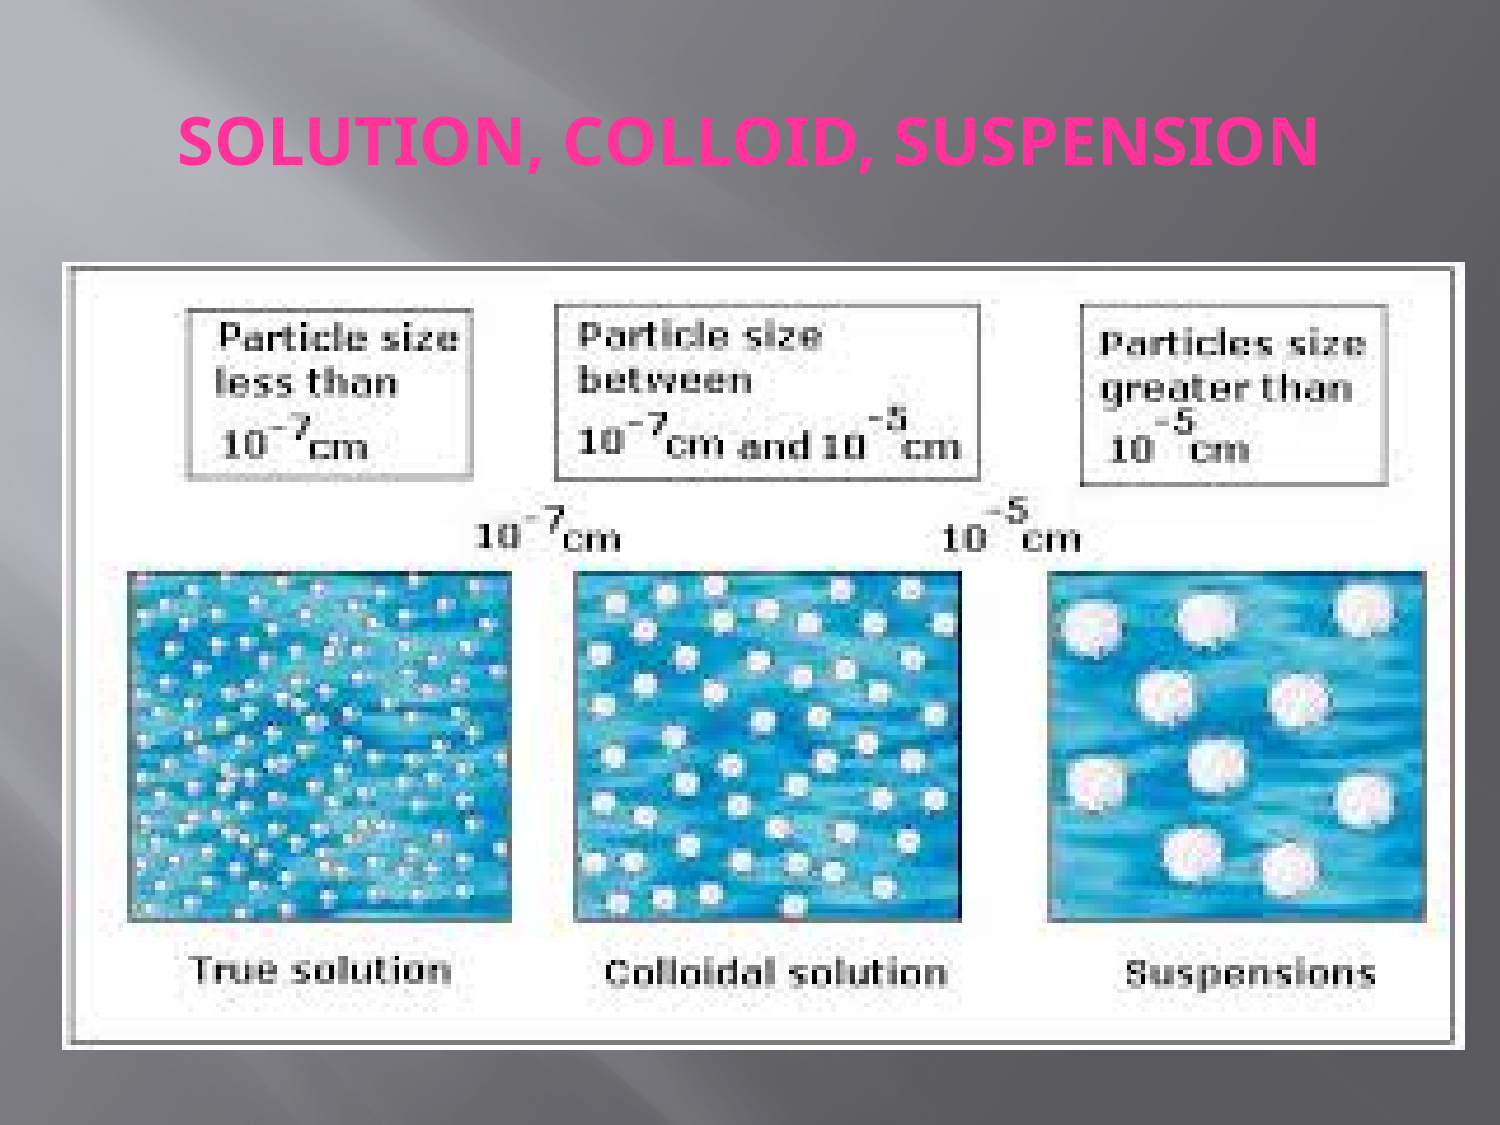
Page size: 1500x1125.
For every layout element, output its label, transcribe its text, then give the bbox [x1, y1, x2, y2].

title SOLUTION, COLLOID, SUSPENSION [75, 45, 1425, 233]
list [62, 262, 1465, 1051]
